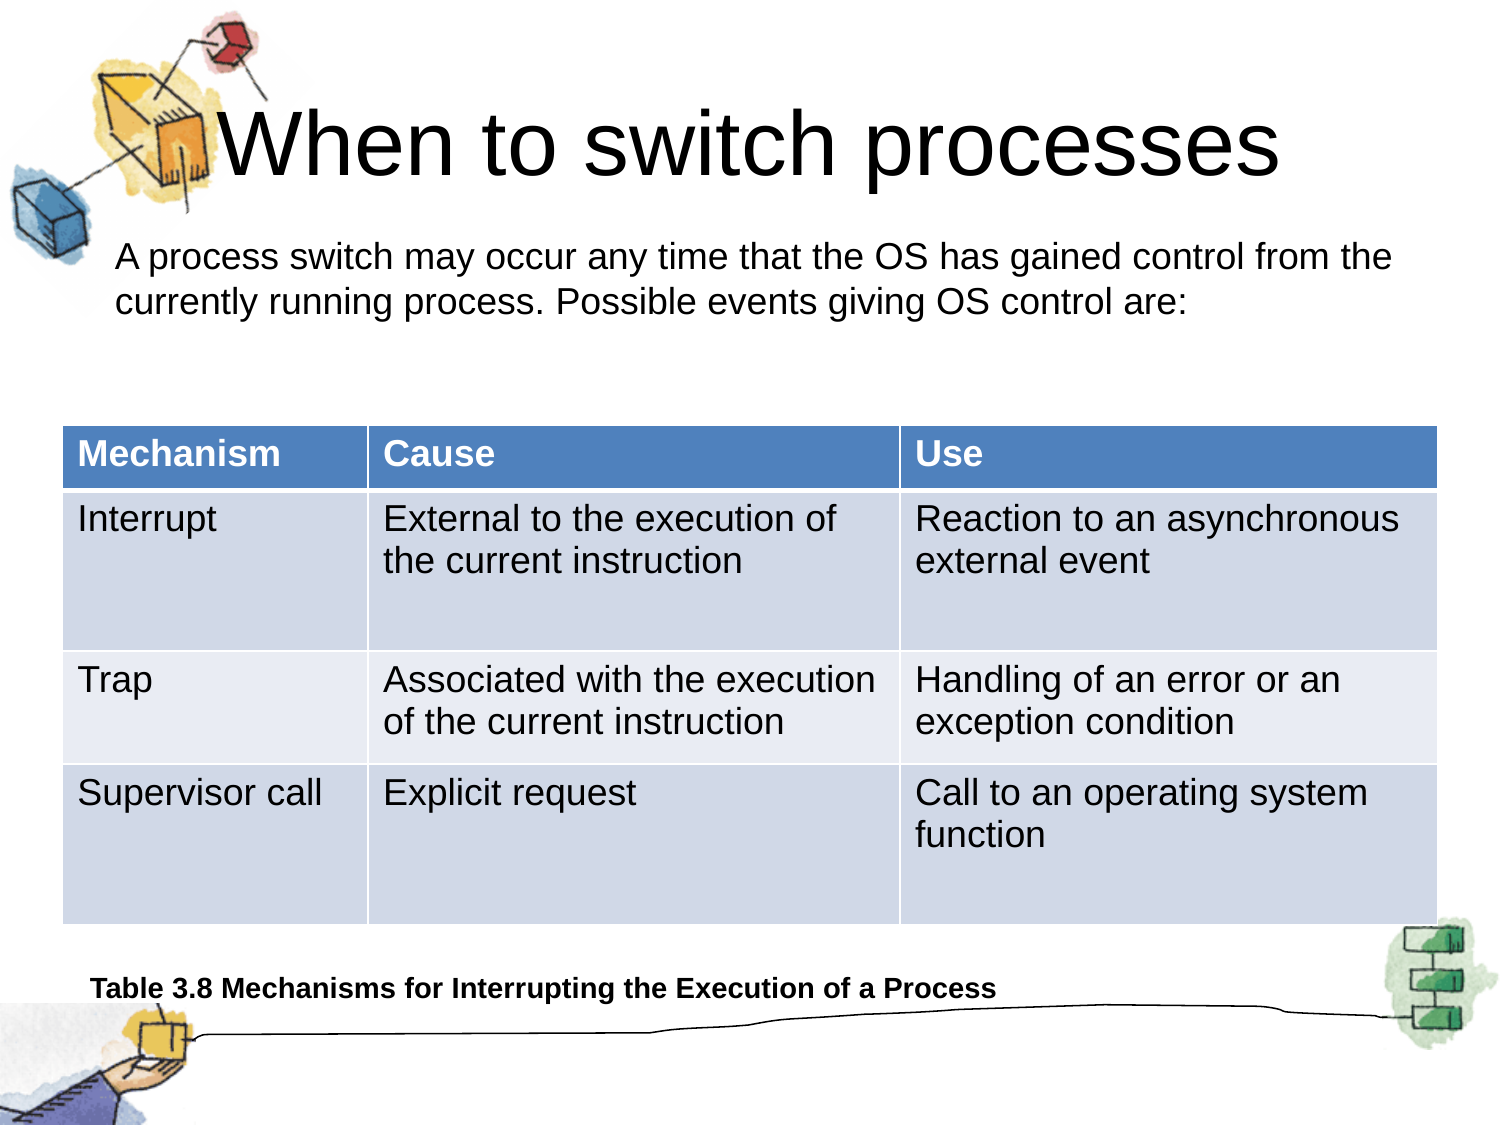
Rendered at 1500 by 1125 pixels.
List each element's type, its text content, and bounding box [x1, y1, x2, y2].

table_cell Call to an operating system function [901, 765, 1437, 924]
table_cell Explicit request [369, 765, 899, 924]
picture [0, 85, 99, 316]
text_box Table 3.8 Mechanisms for Interrupting the Execution of a Process [74, 962, 1350, 1013]
table_header Use [901, 426, 1437, 488]
picture [114, 0, 274, 44]
picture [0, 1003, 196, 1125]
table_header Cause [369, 426, 899, 488]
table_cell Associated with the execution of the current instruction [369, 652, 899, 763]
table_cell Supervisor call [63, 765, 367, 924]
text_box A process switch may occur any time that the OS has gained control from the currently running process. Possible events giving OS control are: [99, 224, 1425, 330]
table_cell Interrupt [63, 493, 367, 650]
title When to switch processes [74, 44, 1426, 233]
picture [1382, 912, 1500, 1050]
table_cell Reaction to an asynchronous external event [901, 493, 1437, 650]
table_cell Trap [63, 652, 367, 763]
table_cell External to the execution of the current instruction [369, 493, 899, 650]
table_cell Handling of an error or an exception condition [901, 652, 1437, 763]
table_header Mechanism [63, 426, 367, 488]
